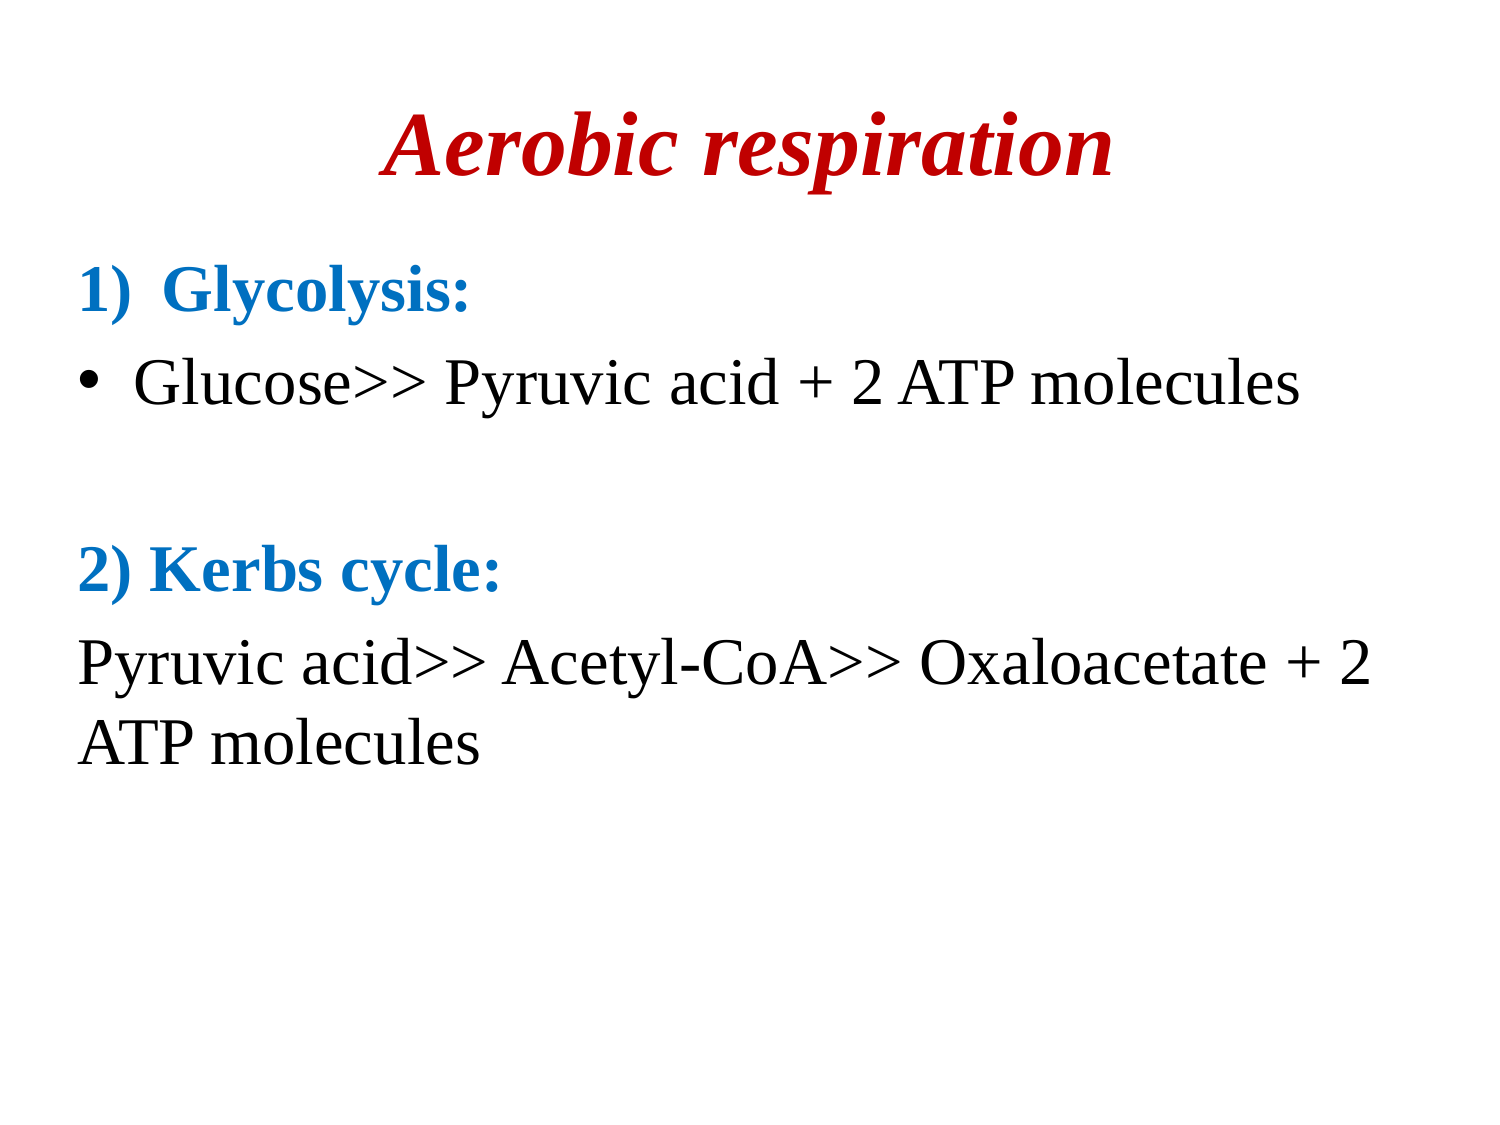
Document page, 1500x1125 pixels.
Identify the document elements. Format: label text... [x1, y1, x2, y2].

title Aerobic respiration [75, 45, 1425, 233]
list Glycolysis: Glucose>> Pyruvic acid + 2 ATP molecules 2) Kerbs cycle: Pyruvic acid>> Acetyl-CoA>> Oxaloacetate + 2 ATP molecules [62, 237, 1425, 1005]
